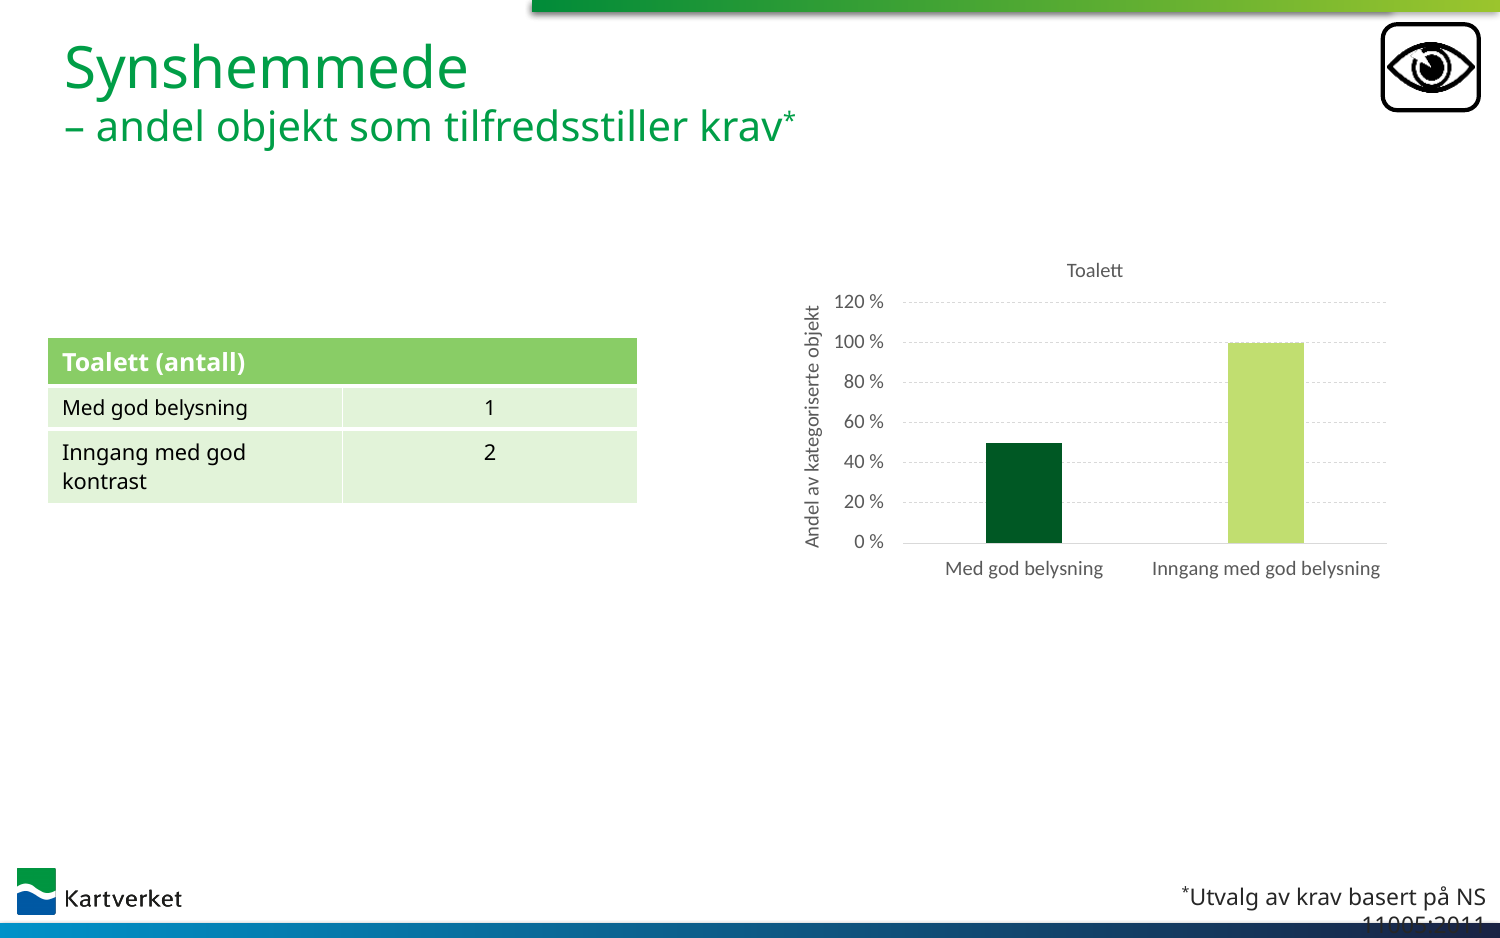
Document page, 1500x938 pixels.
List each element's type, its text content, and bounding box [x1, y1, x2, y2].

table_cell 1 [343, 388, 637, 427]
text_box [1382, 24, 1480, 111]
table_cell Inngang med god kontrast [48, 431, 342, 503]
table_header Toalett (antall) [48, 338, 637, 384]
picture [791, 249, 1400, 589]
text_box Synshemmede – andel objekt som tilfredsstiller krav* [49, 24, 1431, 158]
table_cell 2 [343, 431, 637, 503]
table_cell Med god belysning [48, 388, 342, 427]
text_box *Utvalg av krav basert på NS 11005:2011 [1068, 873, 1500, 938]
